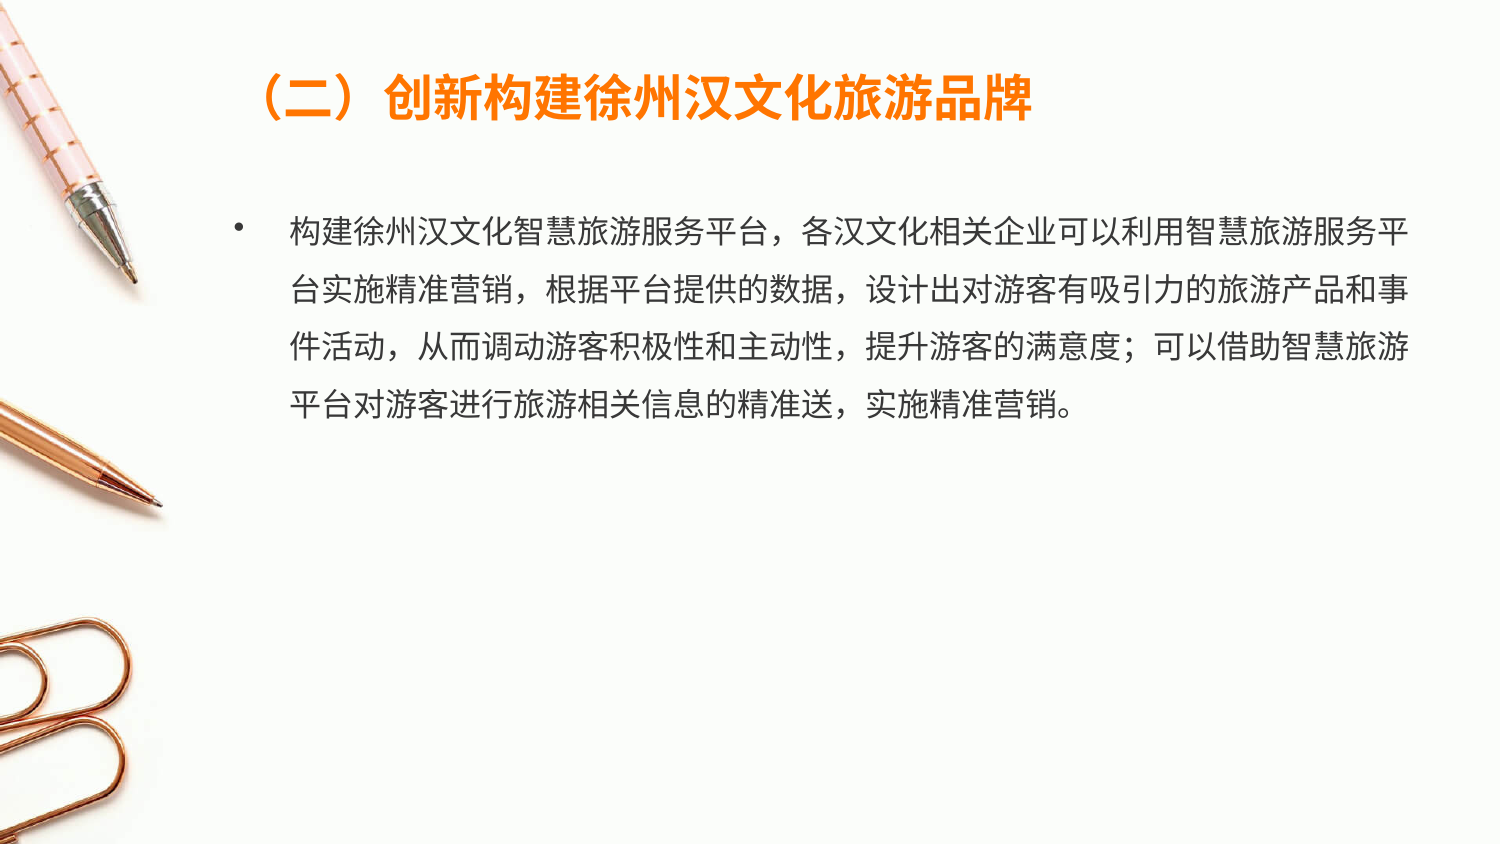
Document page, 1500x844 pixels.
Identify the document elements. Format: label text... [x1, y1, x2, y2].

picture [0, 0, 1500, 844]
text_box （二）创新构建徐州汉文化旅游品牌 [218, 51, 1451, 143]
text_box 构建徐州汉文化智慧旅游服务平台，各汉文化相关企业可以利用智慧旅游服务平台实施精准营销，根据平台提供的数据，设计出对游客有吸引力的旅游产品和事件活动，从而调动游客积极性和主动性，提升游客的满意度；可以借助智慧旅游平台对游客进行旅游相关信息的精准送，实施精准营销。 [218, 185, 1436, 411]
